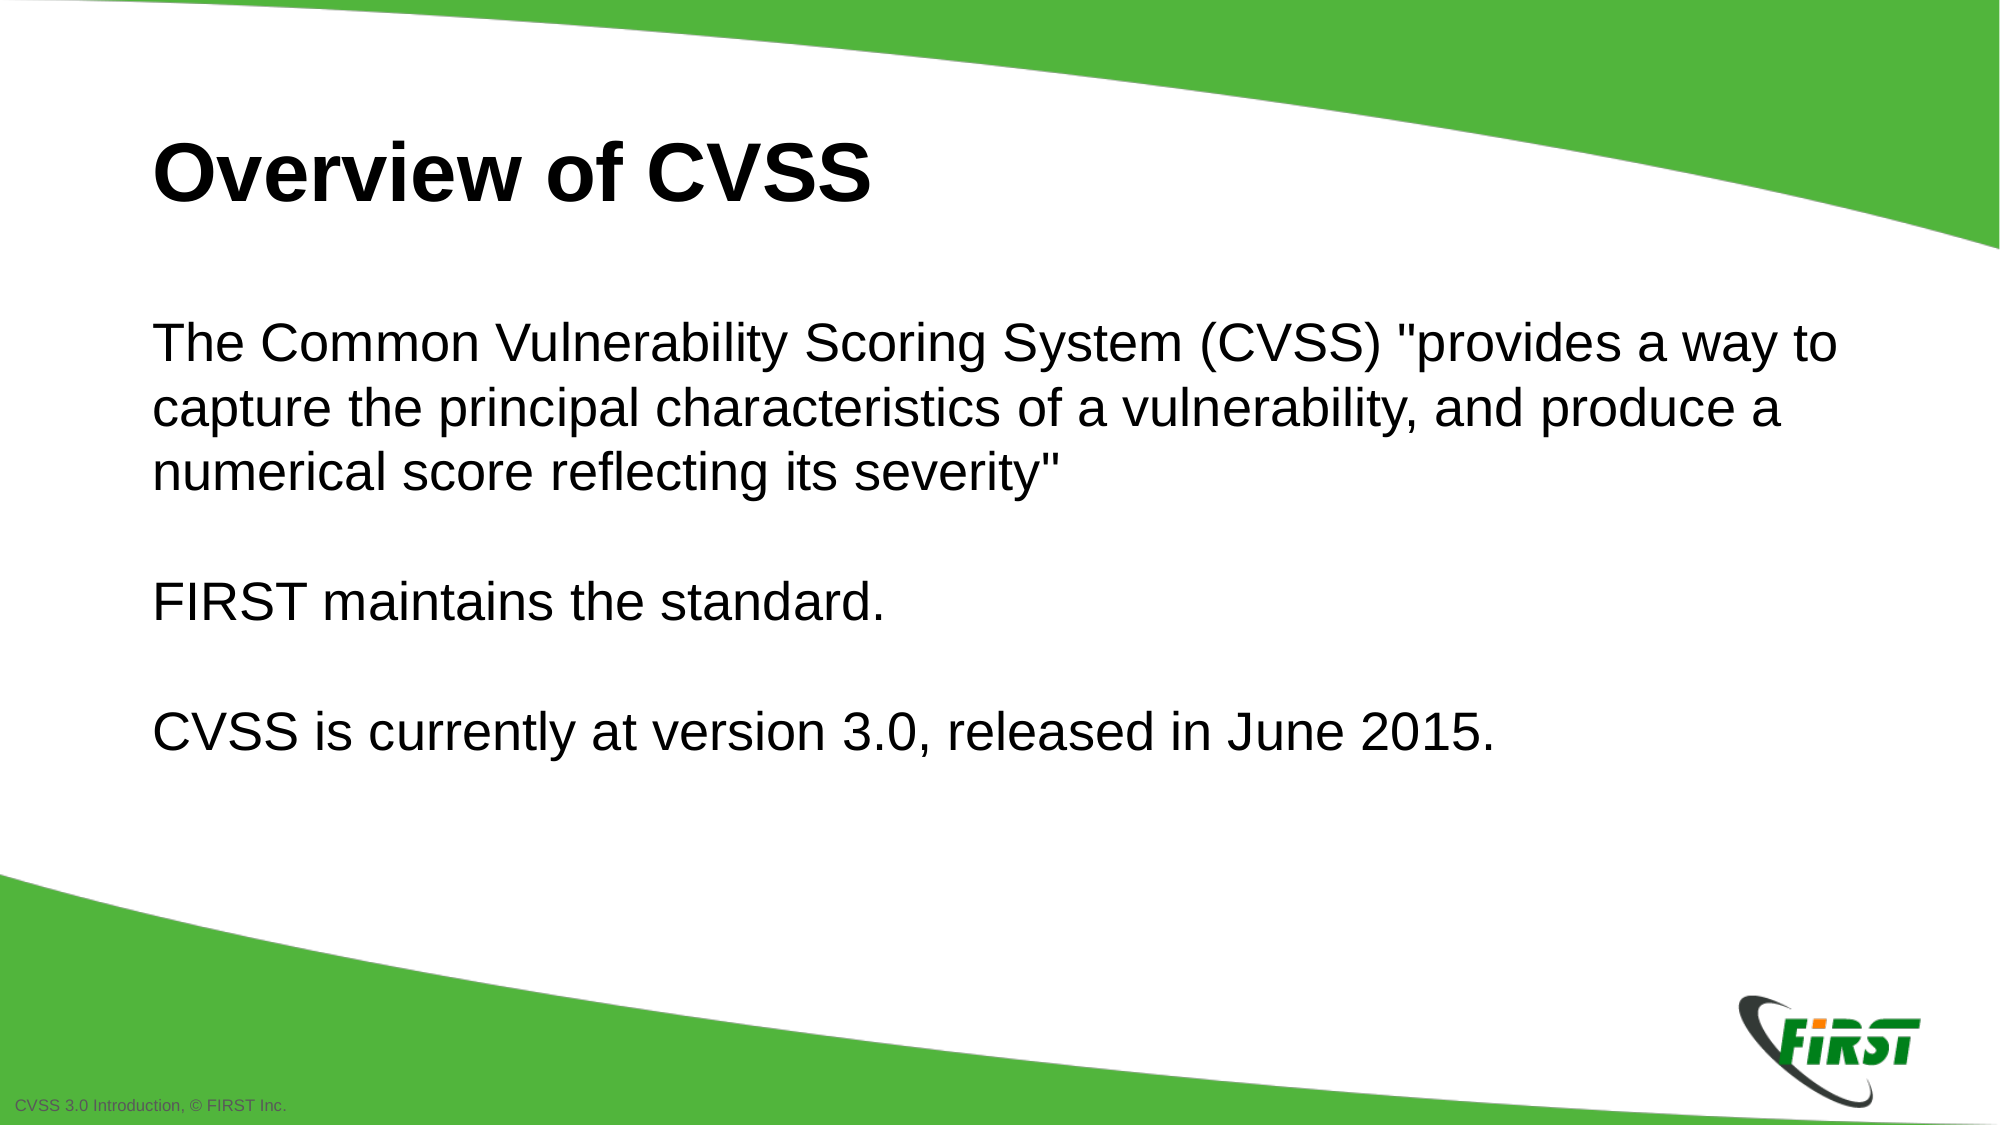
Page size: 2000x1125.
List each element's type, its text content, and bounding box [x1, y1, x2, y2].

text_box Overview of CVSS [137, 59, 1862, 278]
text_box The Common Vulnerability Scoring System (CVSS) "provides a way to capture the principal characteristics of a vulnerability, and produce a numerical score reflecting its severity" FIRST maintains the standard. CVSS is currently at version 3.0, released in June 2015. [137, 299, 1863, 1014]
picture [0, 0, 2000, 1125]
